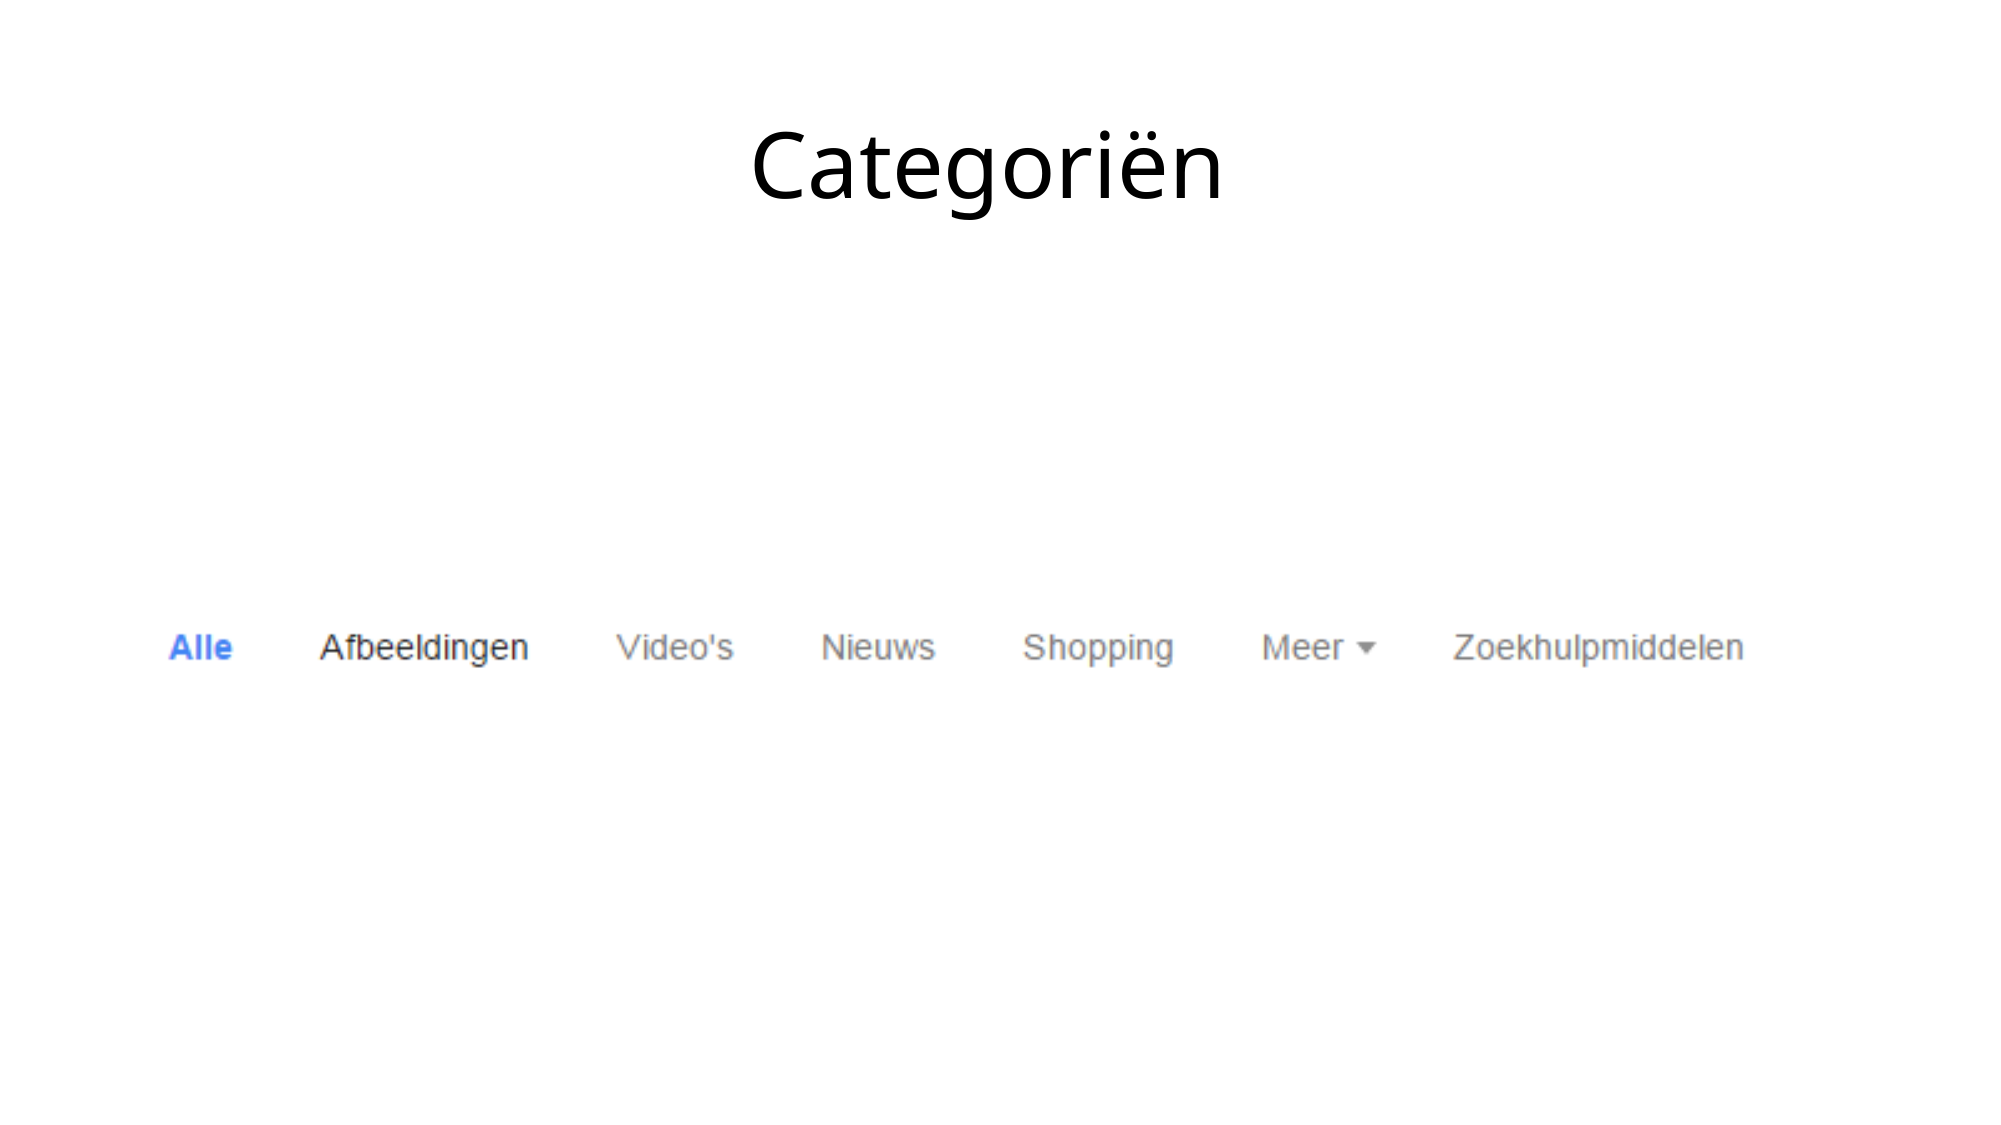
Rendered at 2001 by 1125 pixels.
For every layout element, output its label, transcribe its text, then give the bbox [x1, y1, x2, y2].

picture [137, 600, 1783, 708]
title Categoriën [137, 59, 1863, 278]
